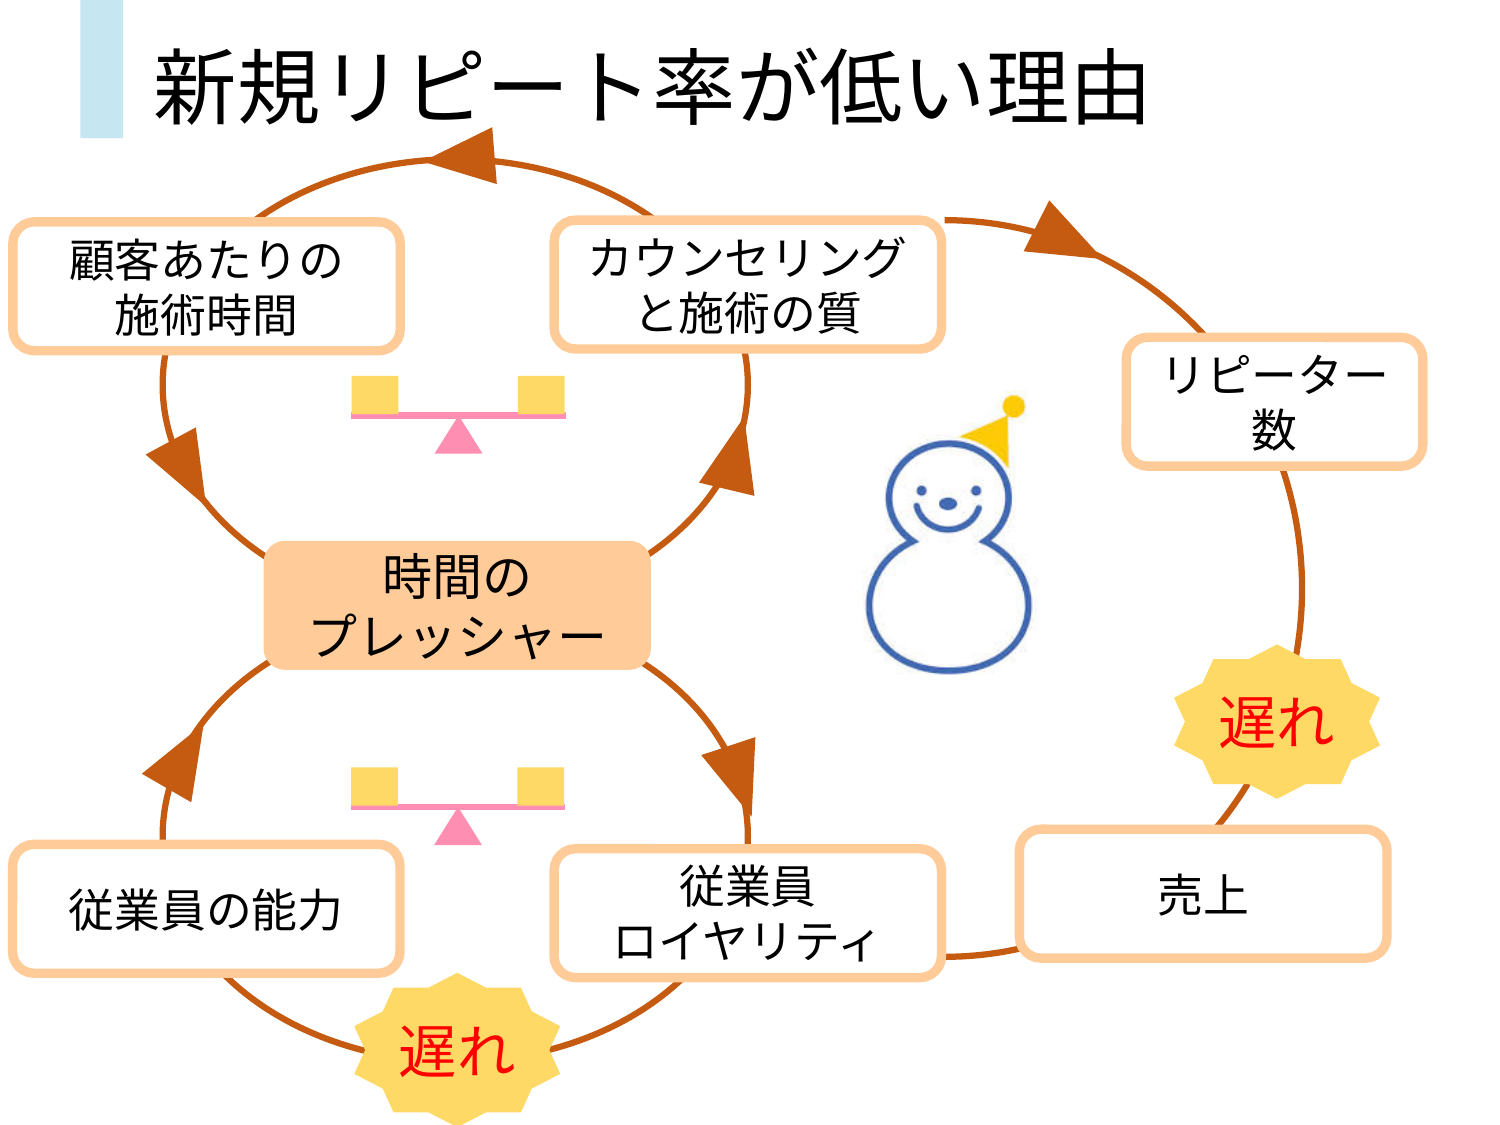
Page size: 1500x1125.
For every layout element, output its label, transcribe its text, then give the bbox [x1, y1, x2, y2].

text_box 時間の プレッシャー [262, 539, 652, 671]
text_box 遅れ [1172, 643, 1382, 801]
text_box [79, 0, 124, 139]
text_box 遅れ [352, 971, 562, 1125]
text_box [699, 735, 757, 820]
text_box リピーター数 [1125, 336, 1424, 468]
text_box [1022, 198, 1106, 261]
picture [786, 390, 1112, 680]
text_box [351, 375, 566, 454]
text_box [350, 767, 566, 846]
title 新規リピート率が低い理由 [138, 24, 1433, 160]
text_box [140, 721, 206, 804]
text_box [161, 662, 749, 1052]
text_box 売上 [1018, 828, 1389, 960]
text_box カウンセリング と施術の質 [553, 219, 943, 351]
text_box 顧客あたりの 施術時間 [11, 220, 402, 352]
text_box [697, 414, 756, 498]
text_box 従業員の能力 [11, 843, 402, 975]
text_box [419, 125, 498, 186]
text_box 従業員 ロイヤリティ [553, 847, 943, 979]
text_box [161, 160, 749, 557]
text_box [944, 219, 1303, 958]
text_box [143, 425, 208, 509]
